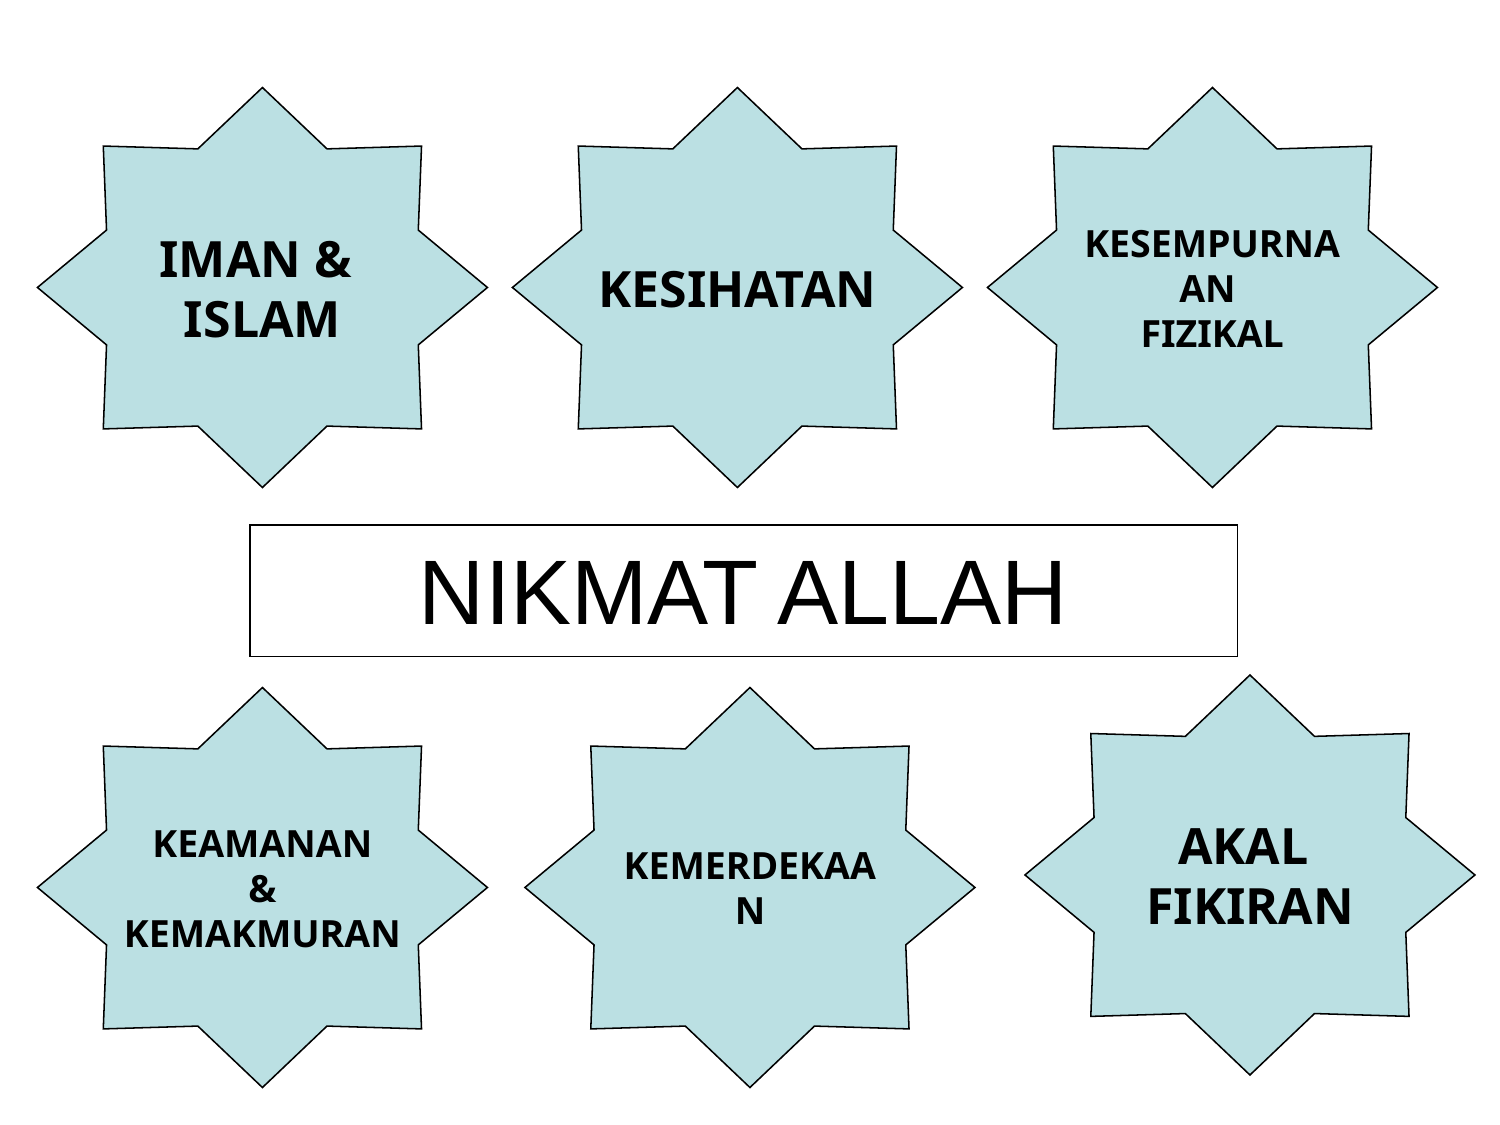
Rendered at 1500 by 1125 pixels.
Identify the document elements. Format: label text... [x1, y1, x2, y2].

text_box AKAL FIKIRAN [1024, 675, 1475, 1075]
text_box KEMERDEKAAN [524, 687, 975, 1088]
text_box KESEMPURNAAN FIZIKAL [987, 87, 1438, 488]
text_box KESIHATAN [512, 87, 963, 488]
title NIKMAT ALLAH [249, 525, 1238, 657]
text_box KEAMANAN & KEMAKMURAN [37, 687, 488, 1088]
text_box IMAN & ISLAM [37, 87, 488, 488]
